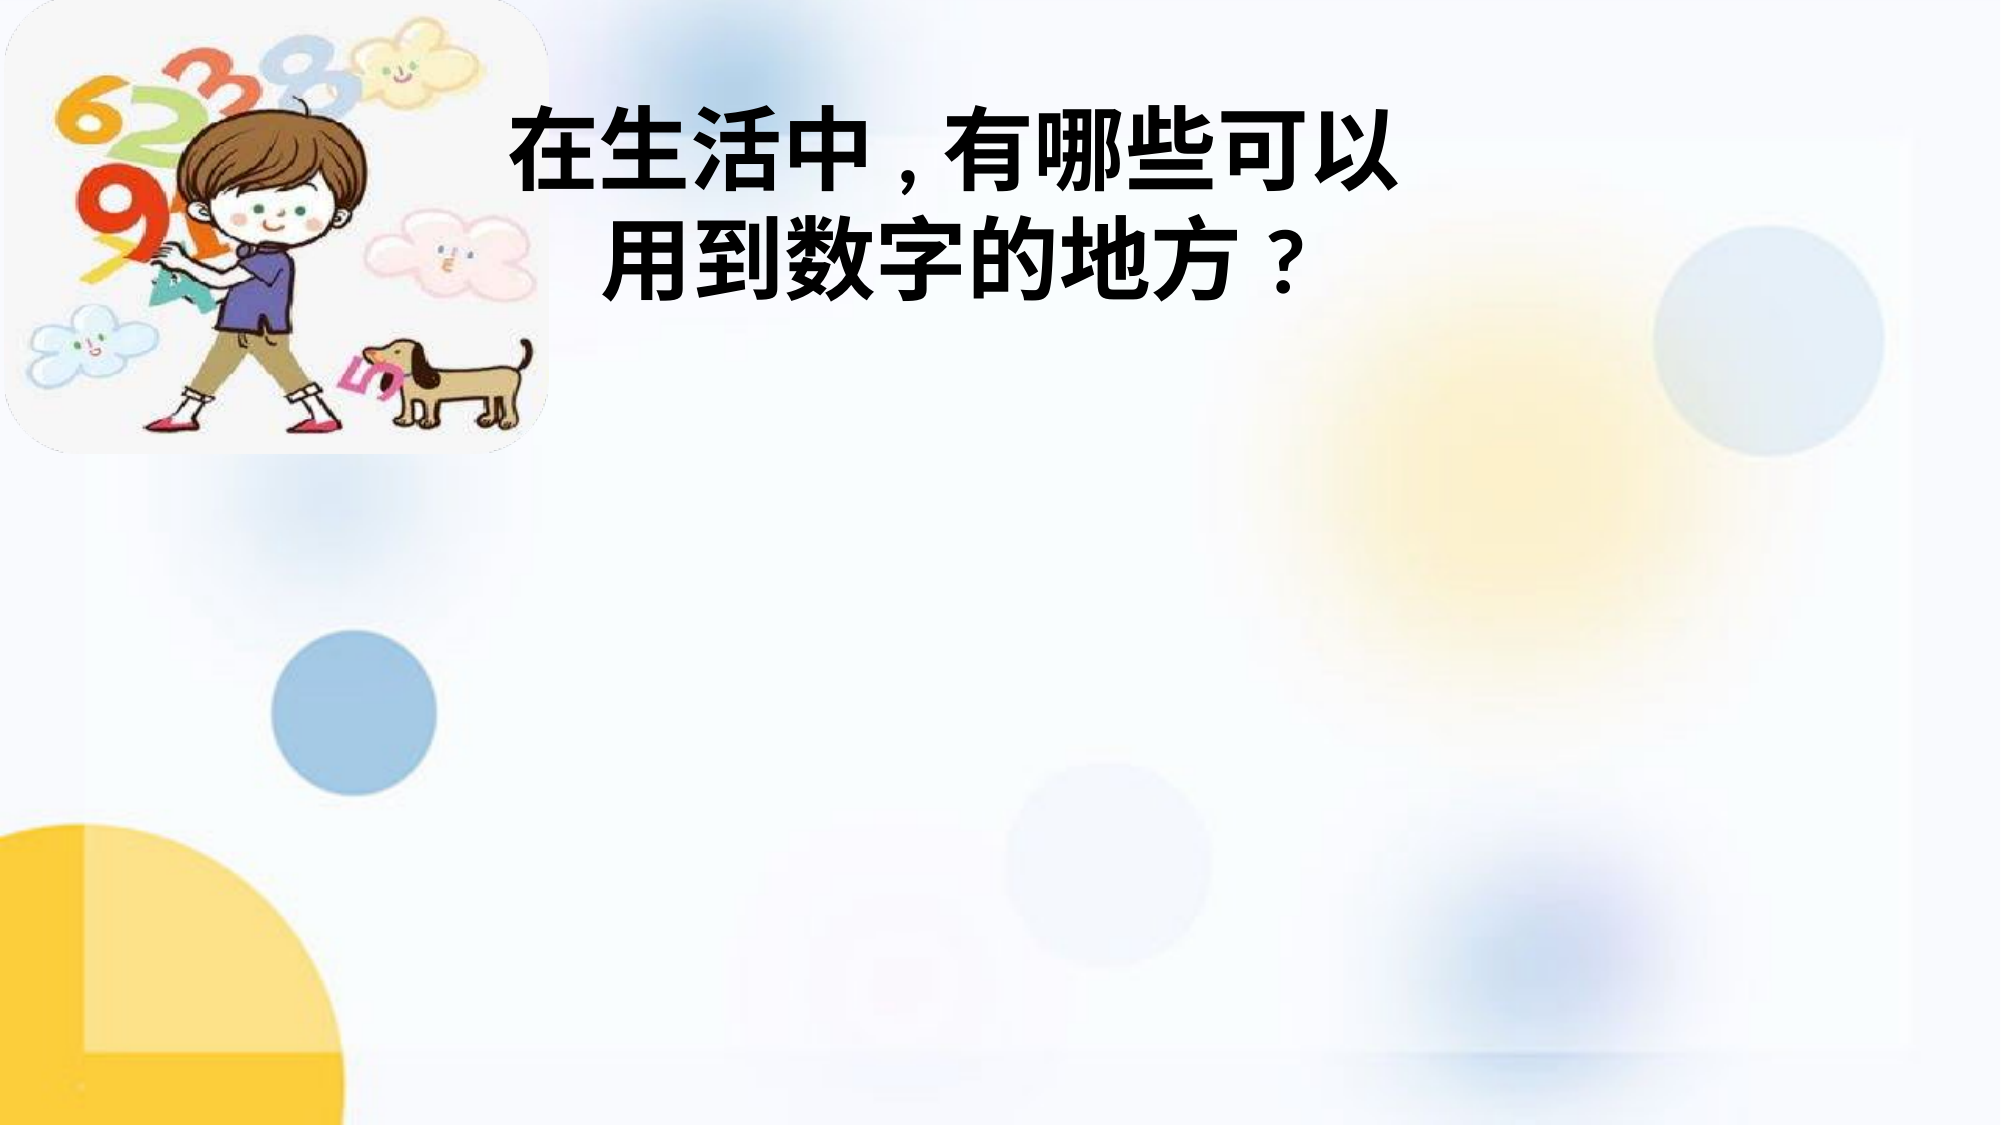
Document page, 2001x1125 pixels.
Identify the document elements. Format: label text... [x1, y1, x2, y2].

text_box 在生活中,有哪些可以用到数字的地方? [549, 84, 1418, 320]
picture [0, 0, 2001, 1125]
